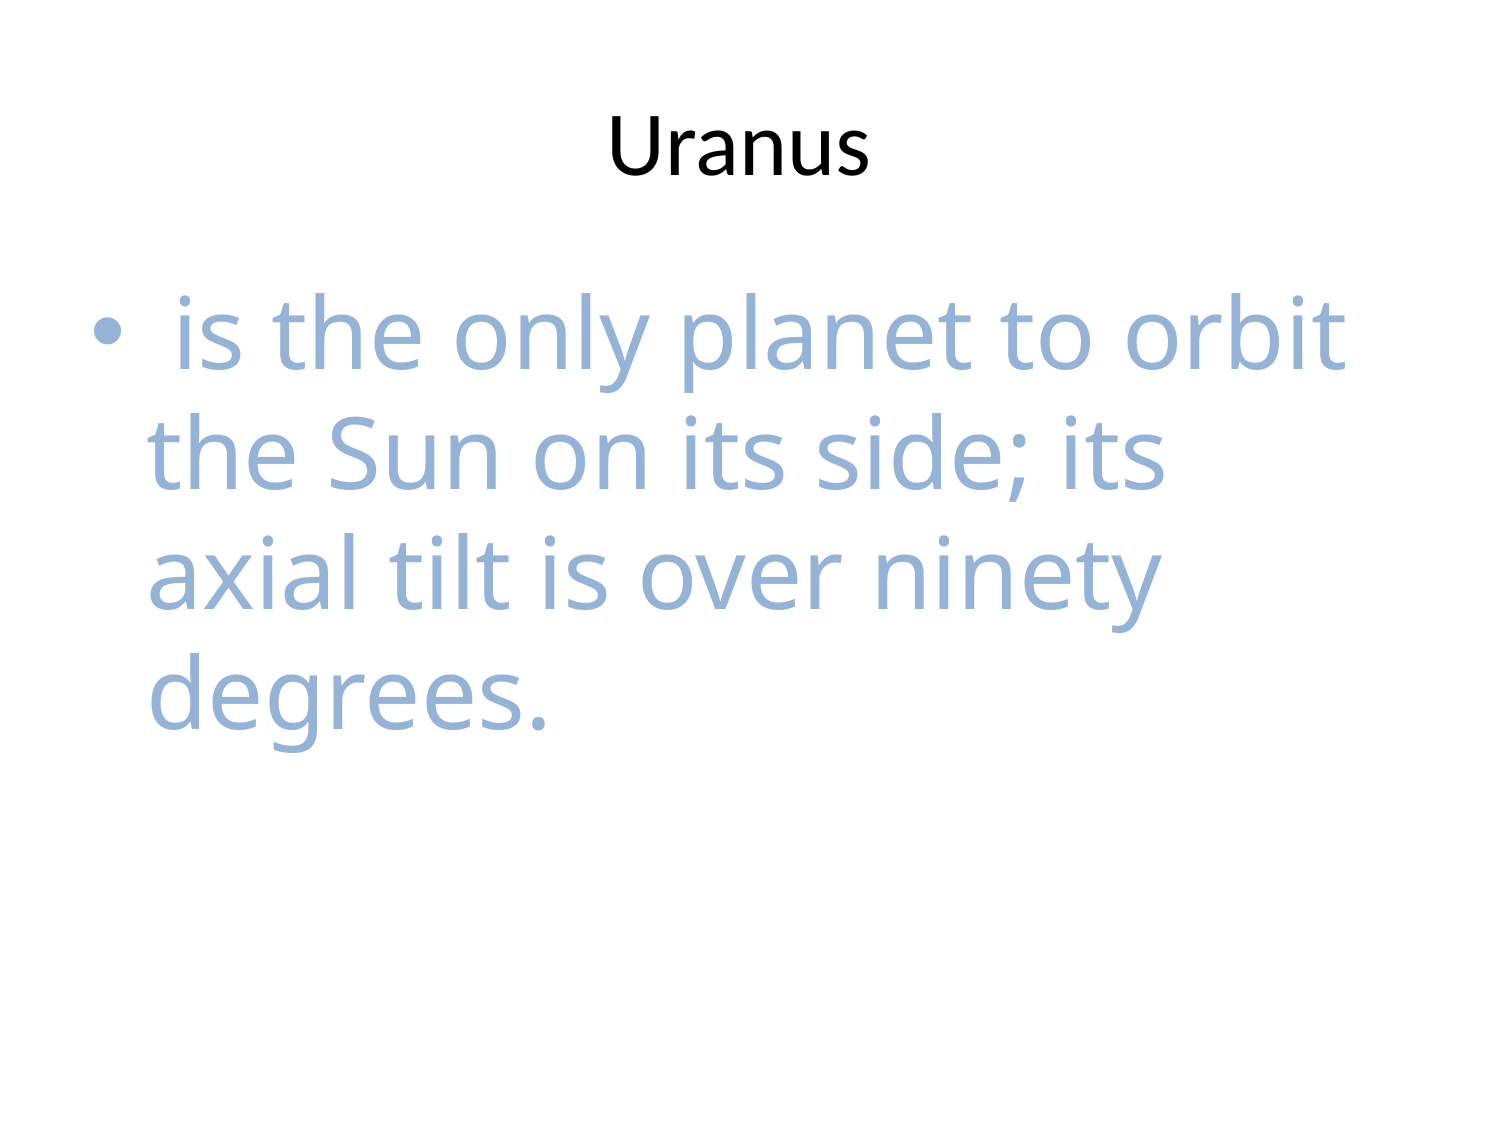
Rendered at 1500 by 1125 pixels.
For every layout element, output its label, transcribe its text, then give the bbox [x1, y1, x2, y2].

list is the only planet to orbit the Sun on its side; its axial tilt is over ninety degrees. [75, 262, 1425, 1005]
title Uranus [75, 45, 1425, 233]
